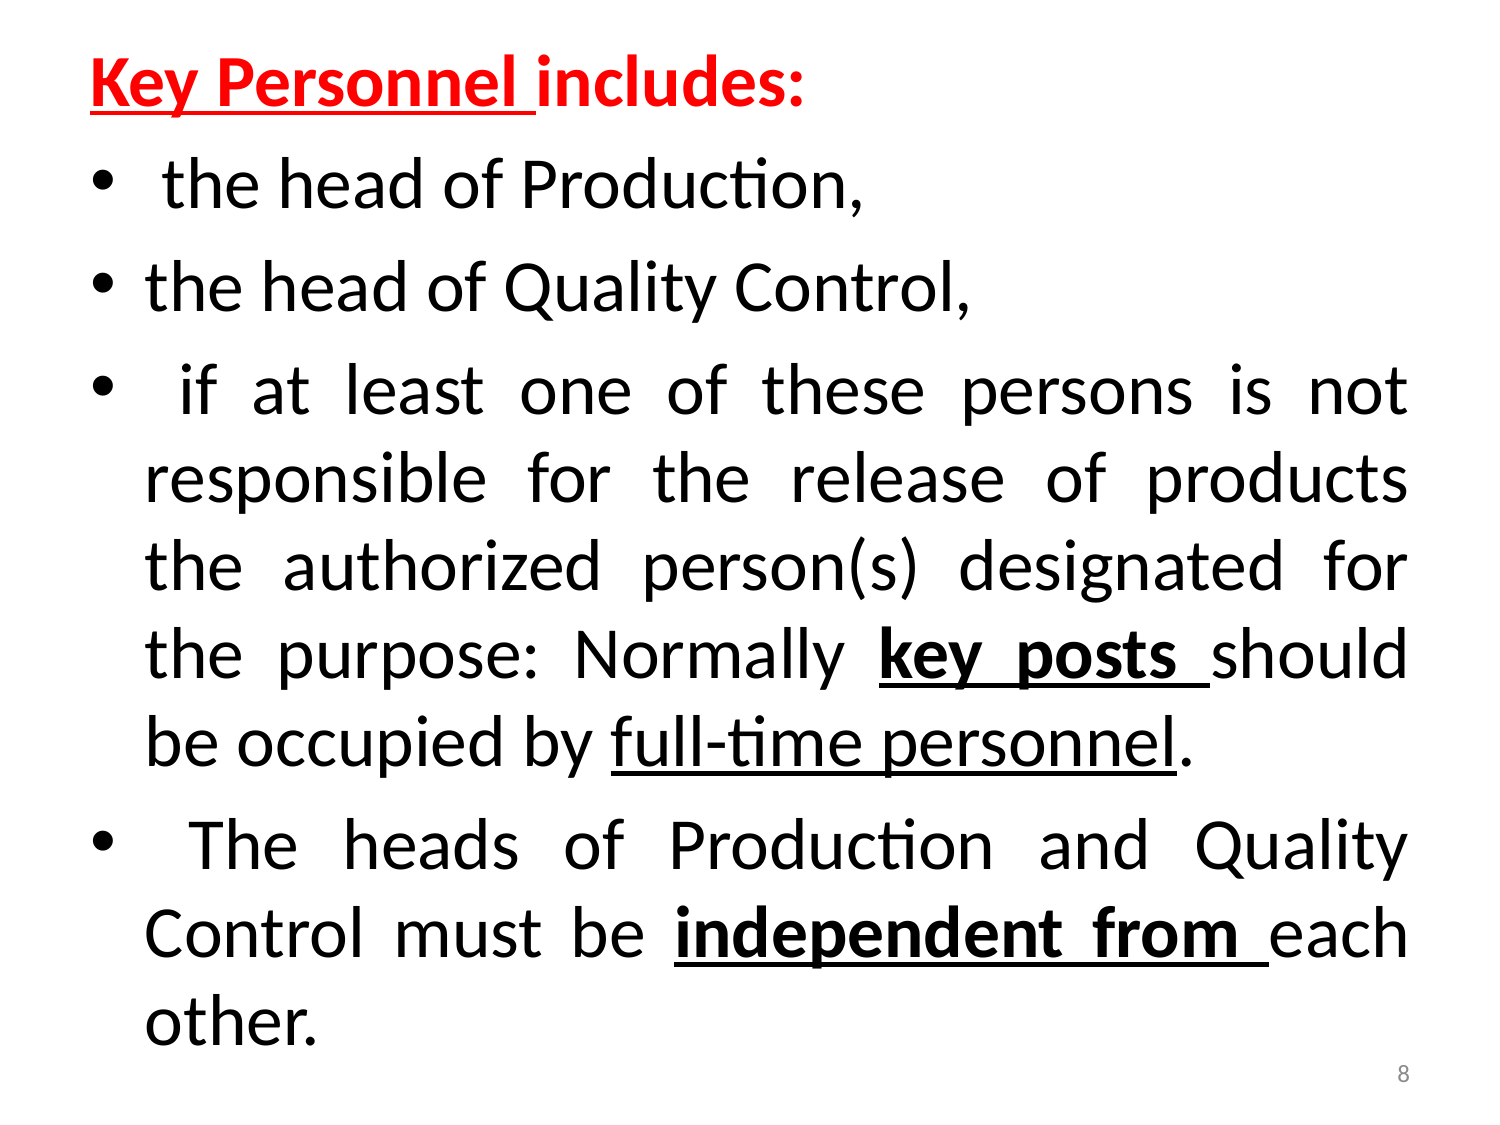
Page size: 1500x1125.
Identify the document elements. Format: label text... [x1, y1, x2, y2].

slide_number 8 [1074, 1042, 1425, 1103]
list Key Personnel includes: the head of Production, the head of Quality Control, if at least one of these persons is not responsible for the release of products the authorized person(s) designated for the purpose: Normally key posts should be occupied by full-time personnel. The heads of Production and Quality Control must be independent from each other. [75, 24, 1425, 1075]
